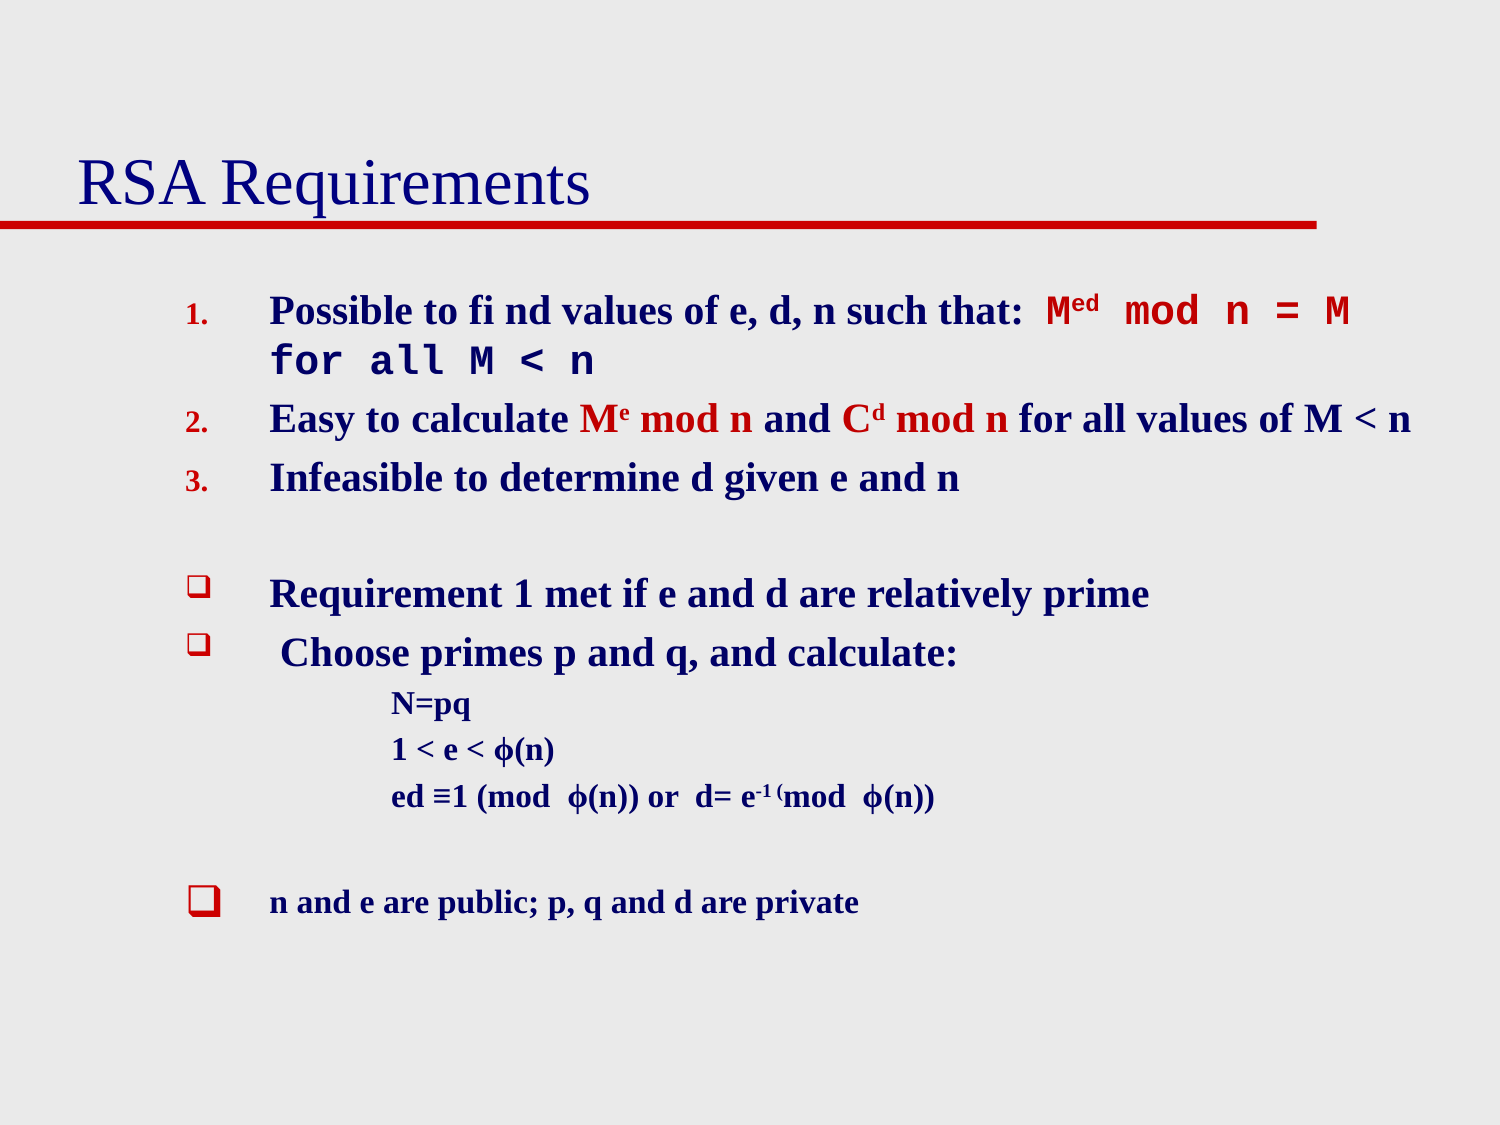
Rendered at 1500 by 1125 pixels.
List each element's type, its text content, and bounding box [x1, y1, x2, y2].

title RSA Requirements [62, 43, 1338, 226]
list Possible to fi nd values of e, d, n such that: Med mod n = M for all M < n Easy to calculate Me mod n and Cd mod n for all values of M < n Infeasible to determine d given e and n Requirement 1 met if e and d are relatively prime Choose primes p and q, and calculate: N=pq 1 < e < ϕ(n) ed ≡1 (mod ϕ(n)) or d= e-1 (mod ϕ(n)) n and e are public; p, q and d are private [169, 274, 1438, 951]
